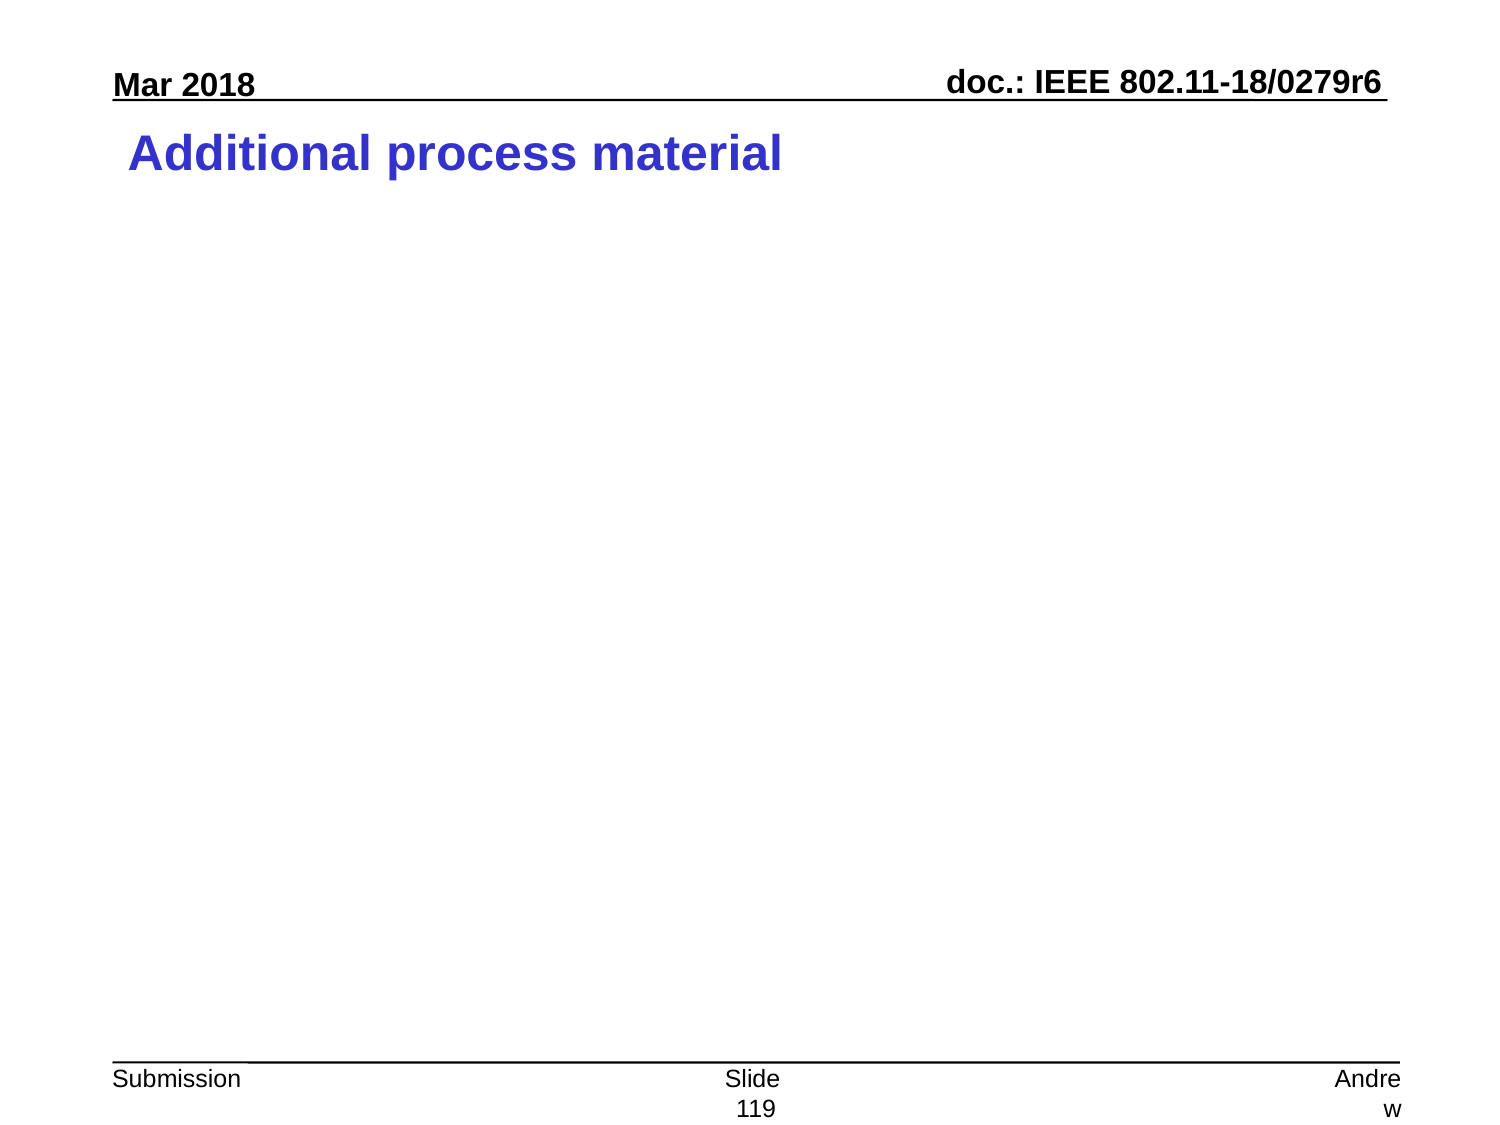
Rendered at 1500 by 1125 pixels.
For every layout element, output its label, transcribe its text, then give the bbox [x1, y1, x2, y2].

footer Andrew Myles, Cisco [1320, 1061, 1402, 1093]
slide_number Slide 119 [709, 1061, 803, 1093]
title Additional process material [112, 112, 1388, 288]
